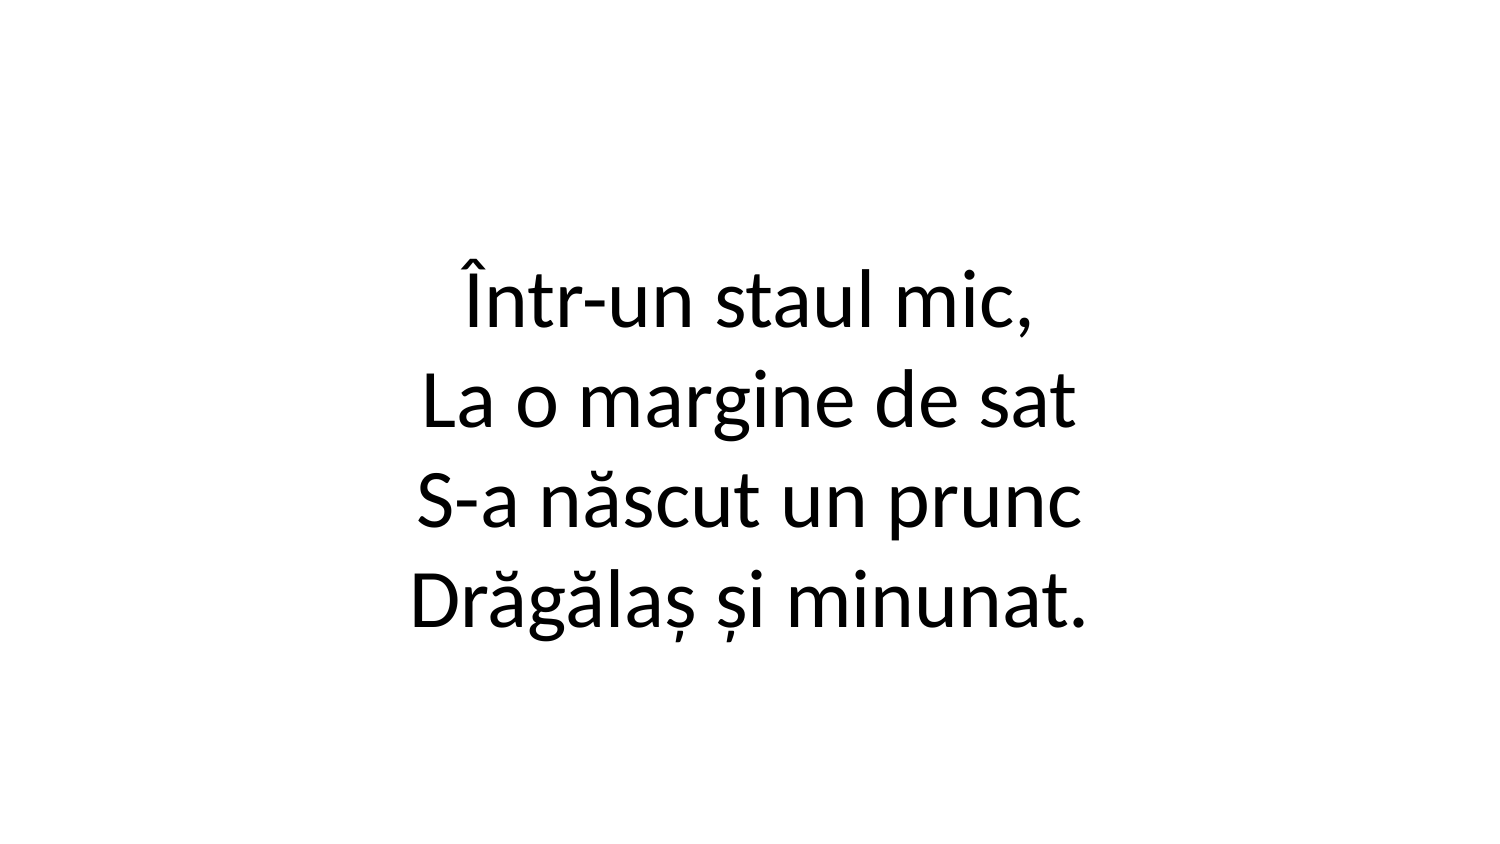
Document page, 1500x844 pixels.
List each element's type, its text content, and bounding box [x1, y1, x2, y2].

text_box Într-un staul mic, La o margine de sat S-a născut un prunc Drăgălaș și minunat. [394, 192, 1106, 652]
